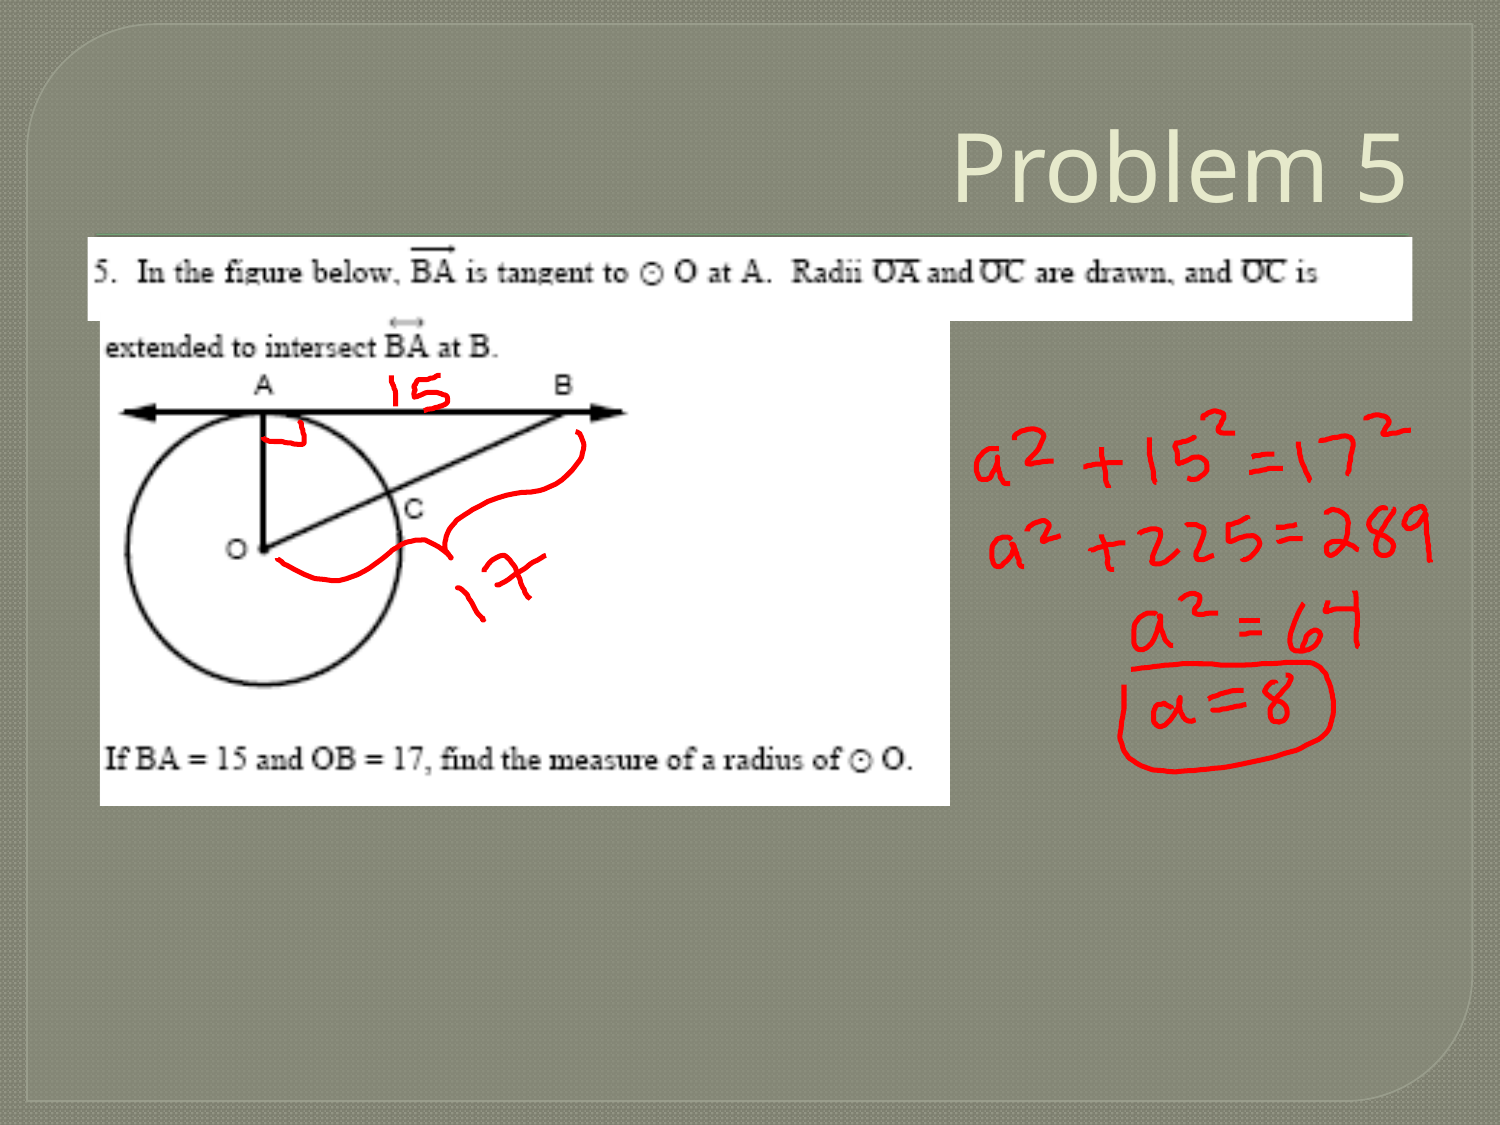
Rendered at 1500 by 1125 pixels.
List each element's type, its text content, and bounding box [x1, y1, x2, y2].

title Problem 5 [75, 41, 1425, 230]
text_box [976, 410, 1431, 773]
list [87, 237, 1413, 322]
picture [99, 312, 951, 806]
